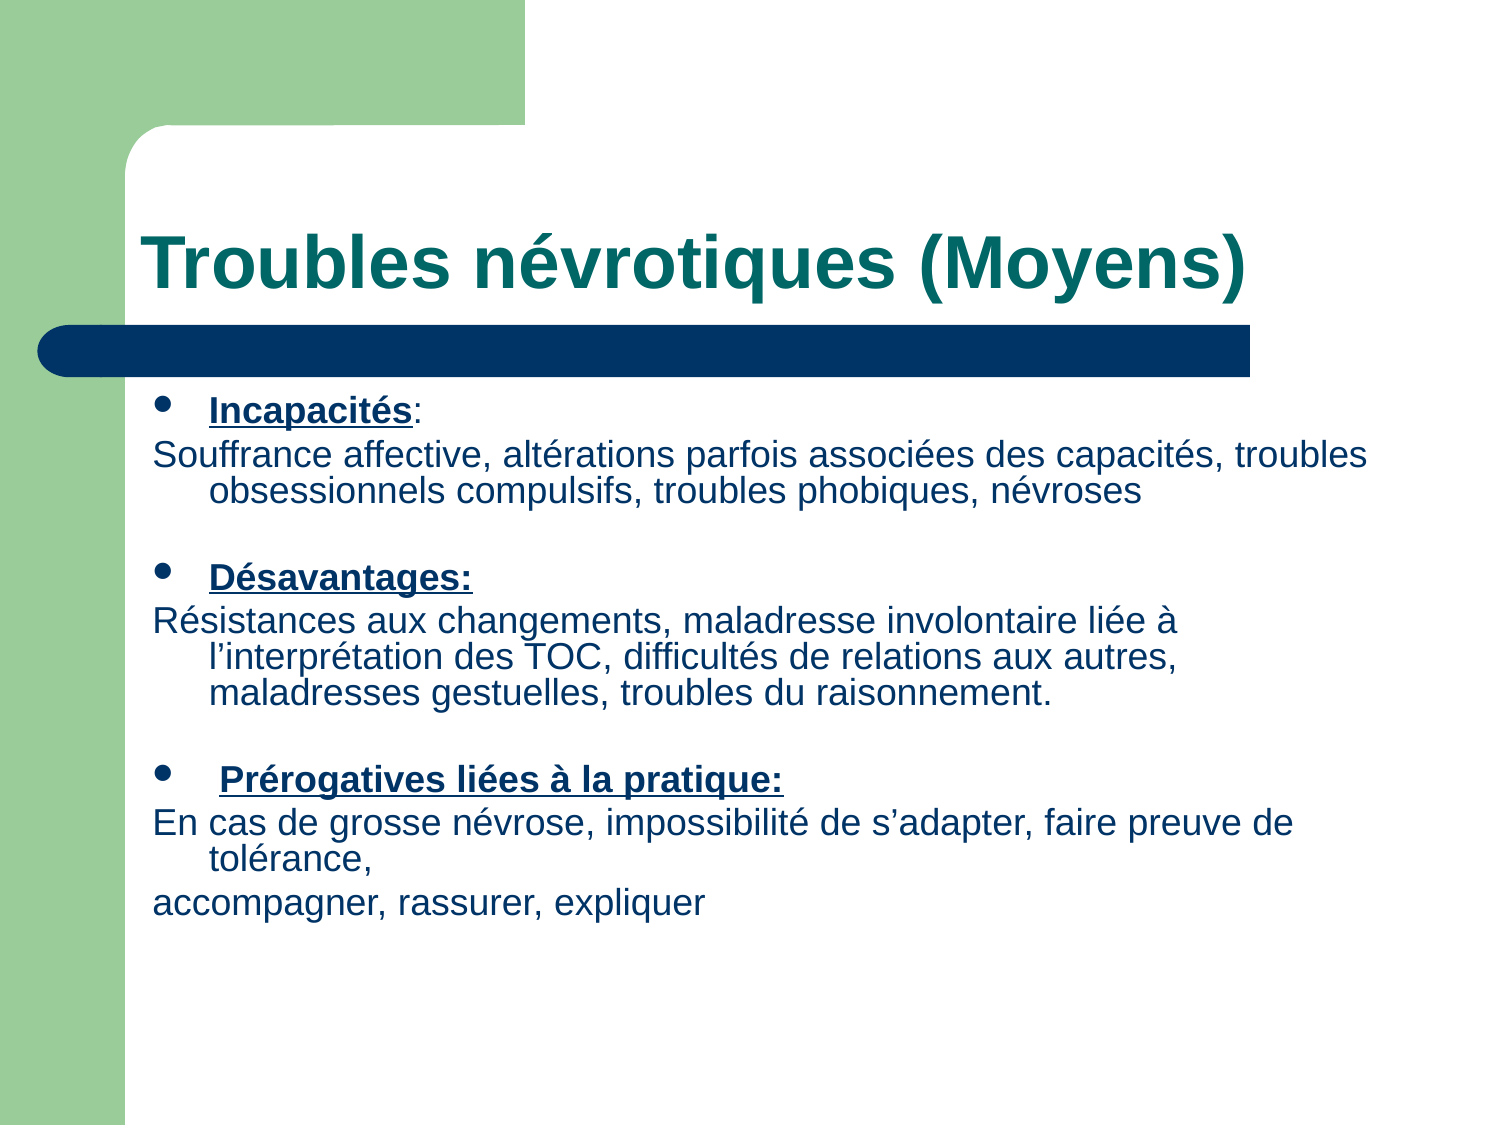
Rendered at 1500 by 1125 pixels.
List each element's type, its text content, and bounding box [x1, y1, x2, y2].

title Troubles névrotiques (Moyens) [125, 125, 1425, 313]
list Incapacités: Souffrance affective, altérations parfois associées des capacités, troubles obsessionnels compulsifs, troubles phobiques, névroses Désavantages: Résistances aux changements, maladresse involontaire liée à l’interprétation des TOC, difficultés de relations aux autres, maladresses gestuelles, troubles du raisonnement. Prérogatives liées à la pratique: En cas de grosse névrose, impossibilité de s’adapter, faire preuve de tolérance, accompagner, rassurer, expliquer [137, 387, 1400, 999]
